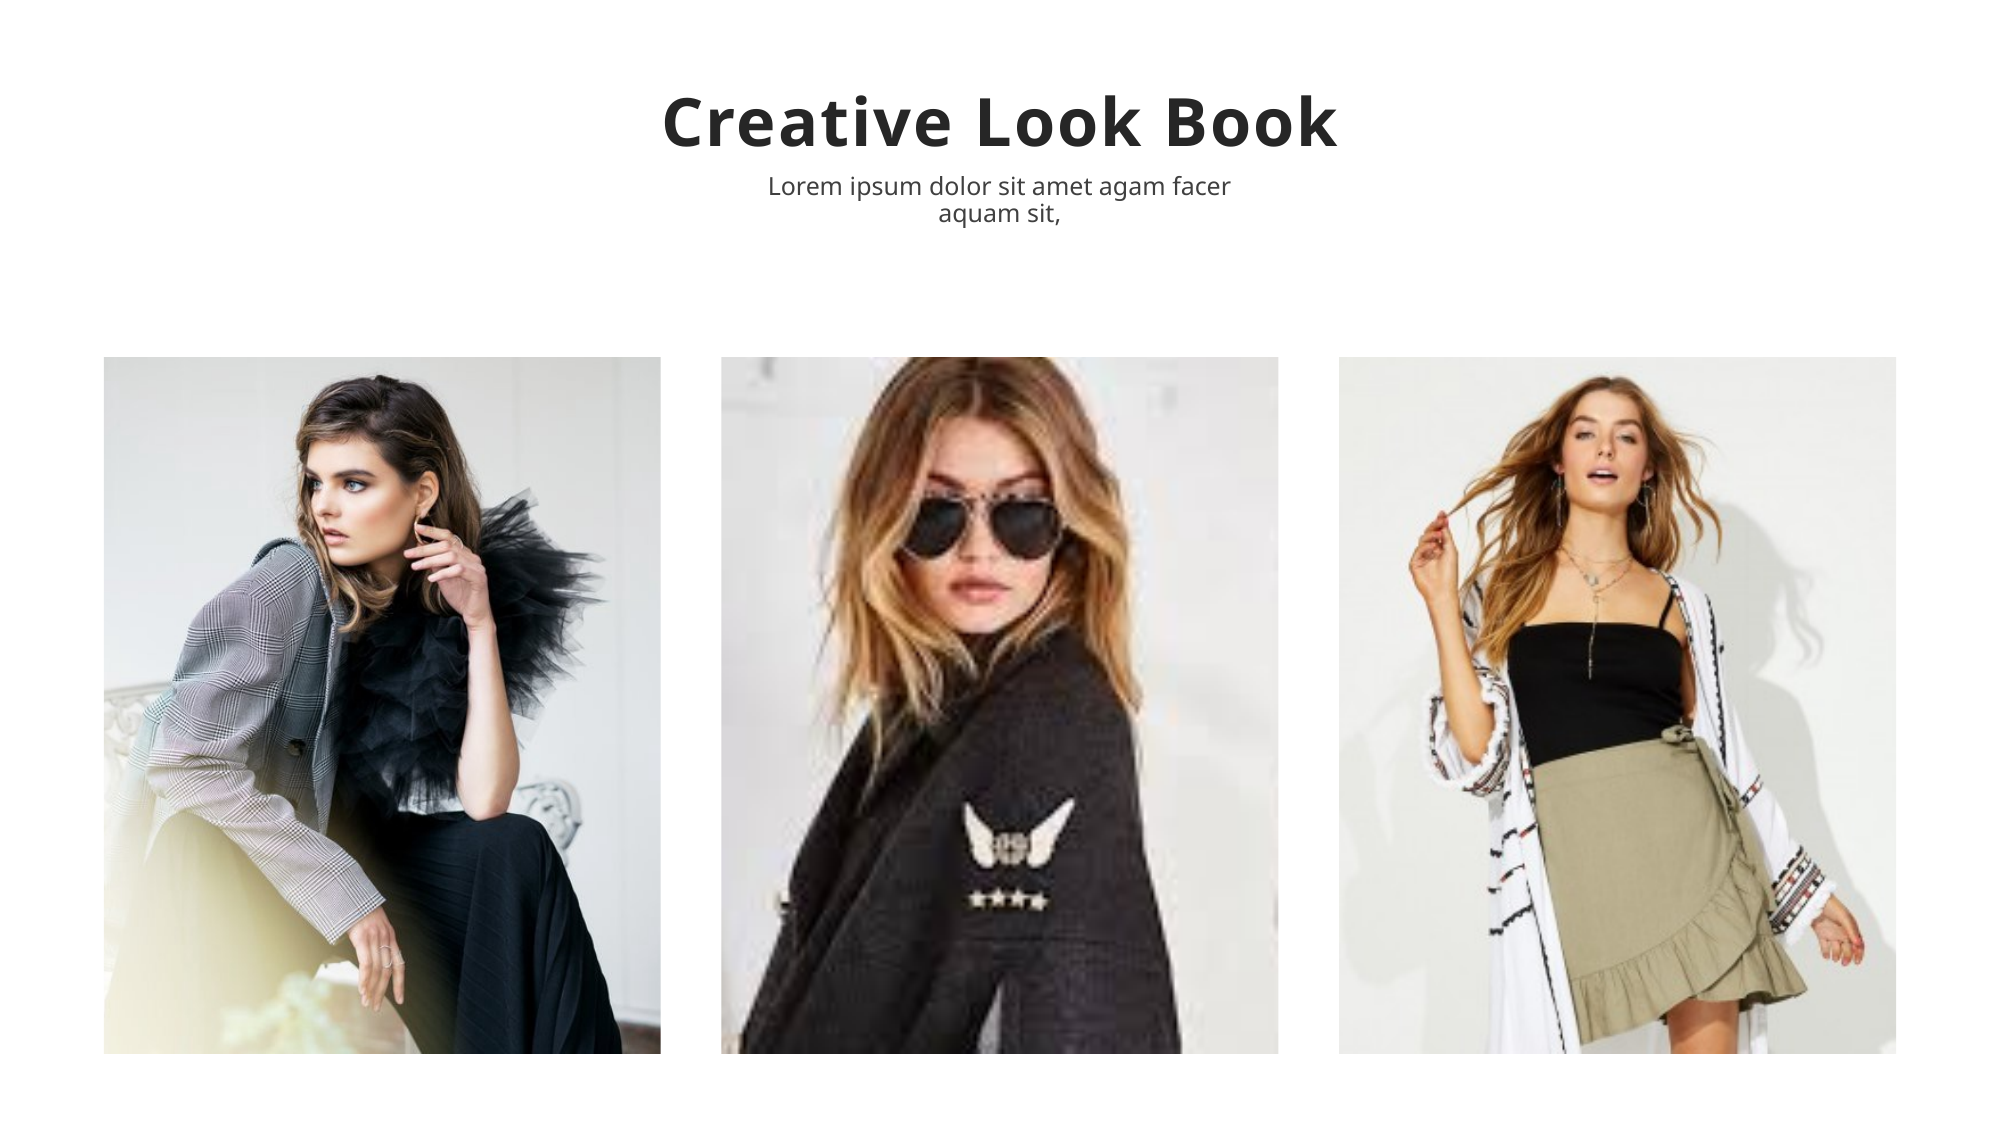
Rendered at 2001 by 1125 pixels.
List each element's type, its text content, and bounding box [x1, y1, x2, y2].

text_box Creative Look Book [621, 72, 1379, 167]
picture [1339, 357, 1897, 1054]
picture [103, 357, 661, 1054]
picture [721, 357, 1279, 1054]
text_box Lorem ipsum dolor sit amet agam facer aquam sit, [728, 166, 1272, 222]
